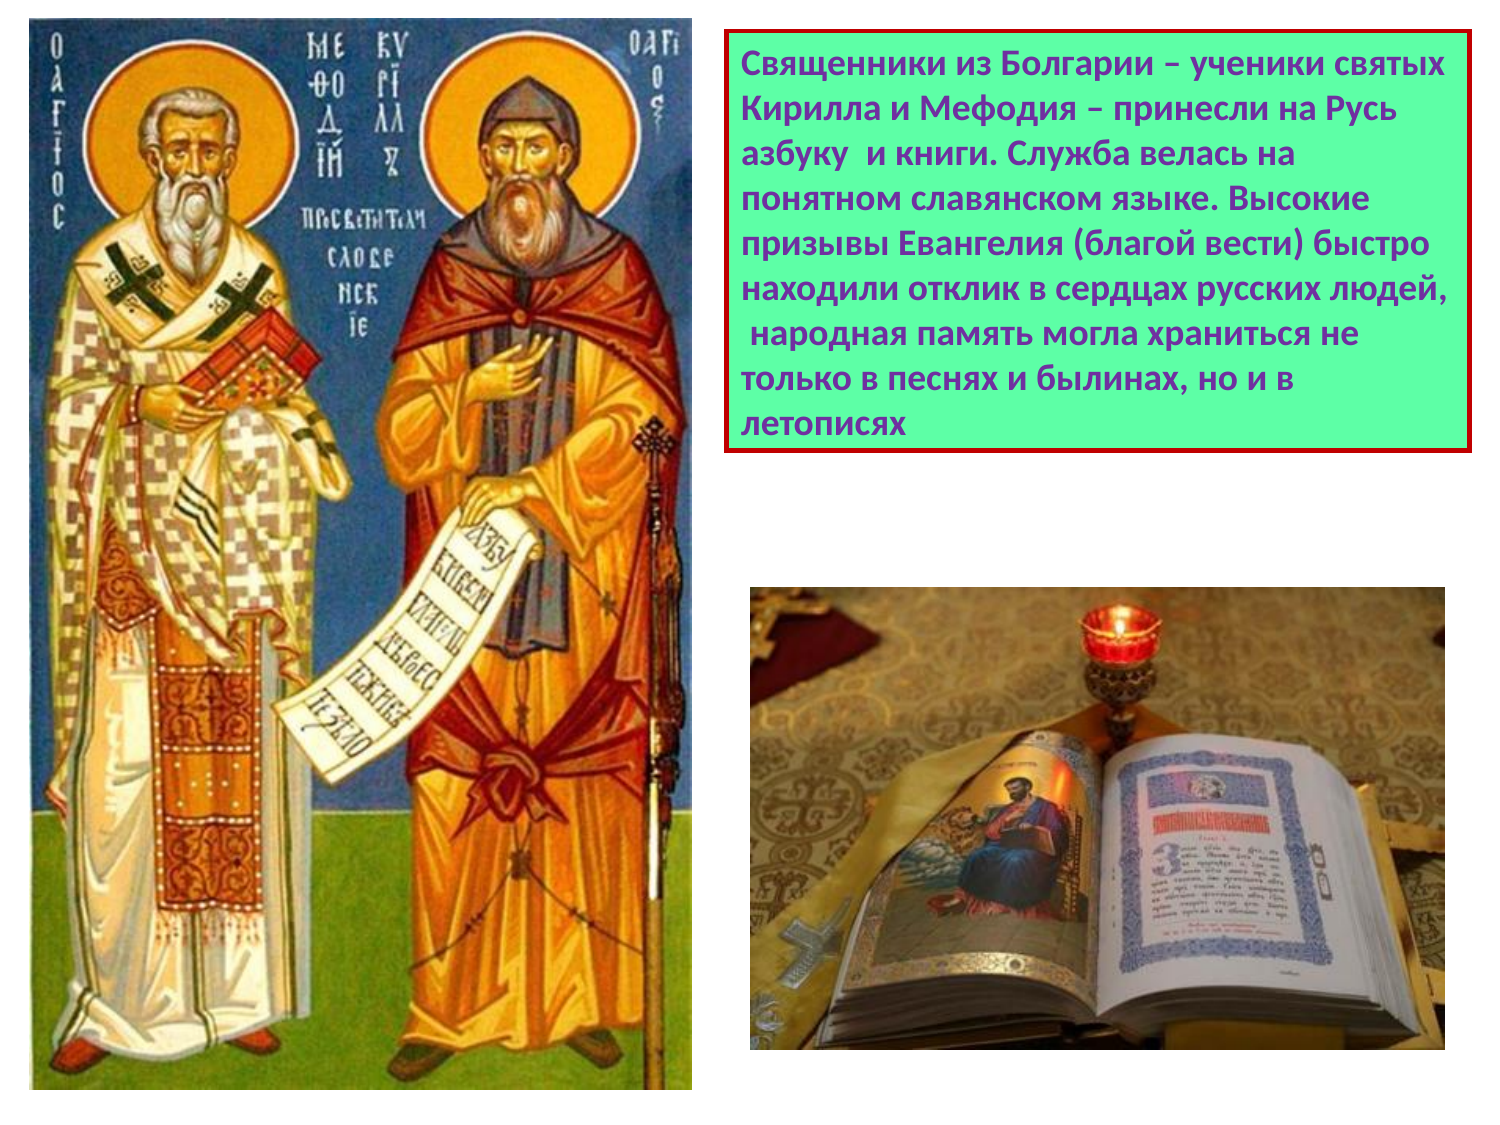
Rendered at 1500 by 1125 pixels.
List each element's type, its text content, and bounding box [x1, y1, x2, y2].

picture [29, 18, 692, 1090]
text_box Священники из Болгарии – ученики святых Кирилла и Мефодия – принесли на Русь азбуку и книги. Служба велась на понятном славянском языке. Высокие призывы Евангелия (благой вести) быстро находили отклик в сердцах русских людей, народная память могла храниться не только в песнях и былинах, но и в летописях [726, 30, 1470, 451]
picture [750, 586, 1446, 1051]
